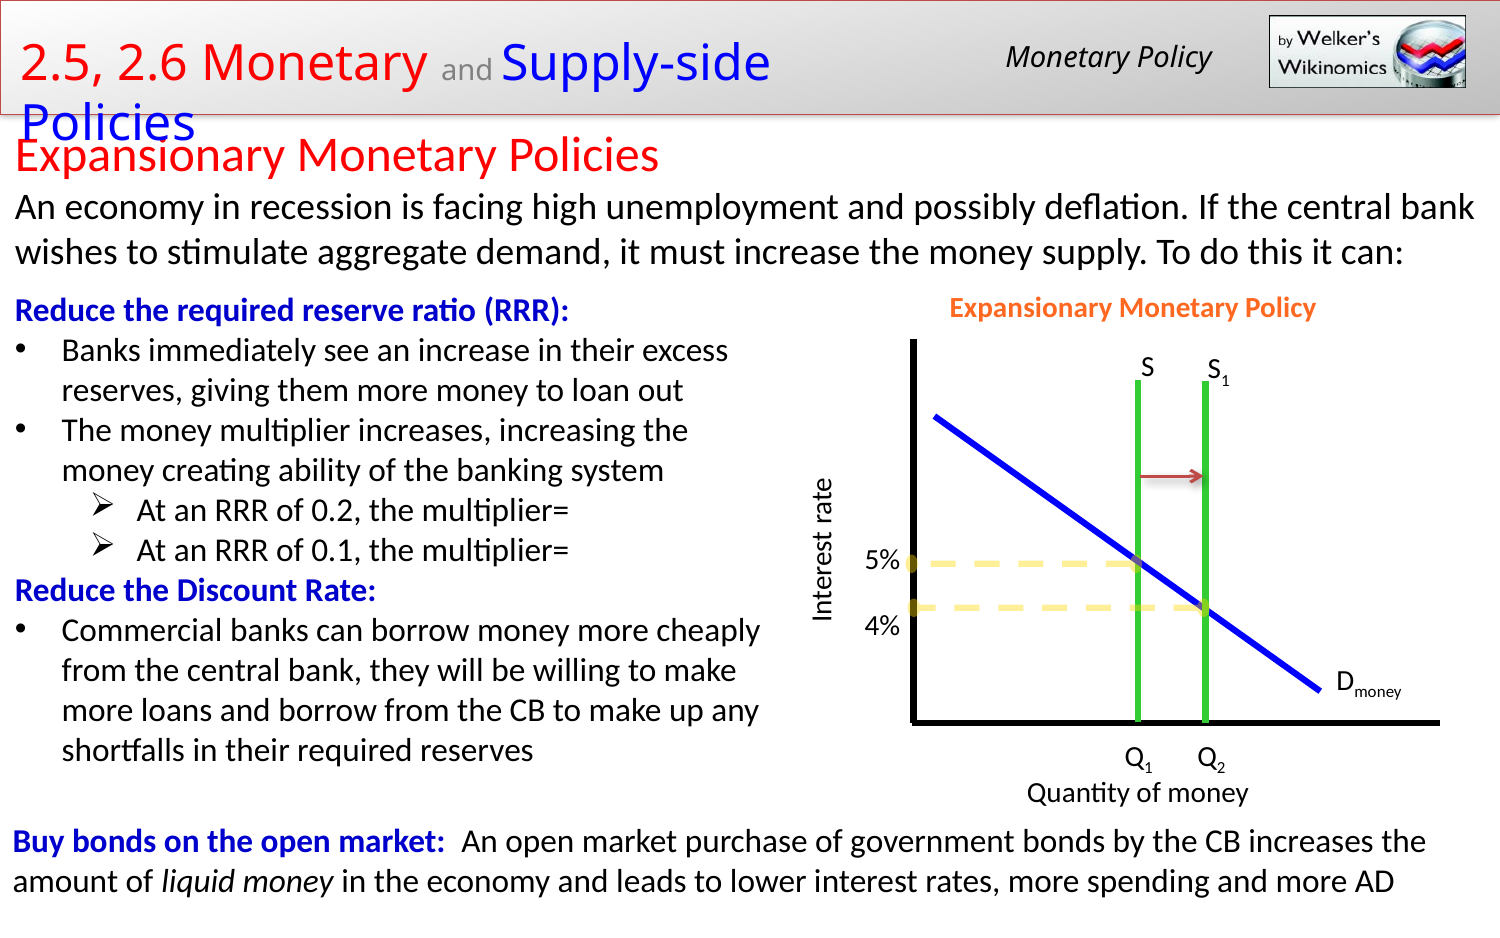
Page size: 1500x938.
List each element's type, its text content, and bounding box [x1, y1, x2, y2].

text_box Buy bonds on the open market: An open market purchase of government bonds by the CB increases the amount of liquid money in the economy and leads to lower interest rates, more spending and more AD [0, 812, 1500, 907]
text_box Expansionary Monetary Policies An economy in recession is facing high unemployment and possibly deflation. If the central bank wishes to stimulate aggregate demand, it must increase the money supply. To do this it can: [0, 123, 1500, 280]
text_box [0, 0, 1500, 115]
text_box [794, 280, 1500, 817]
